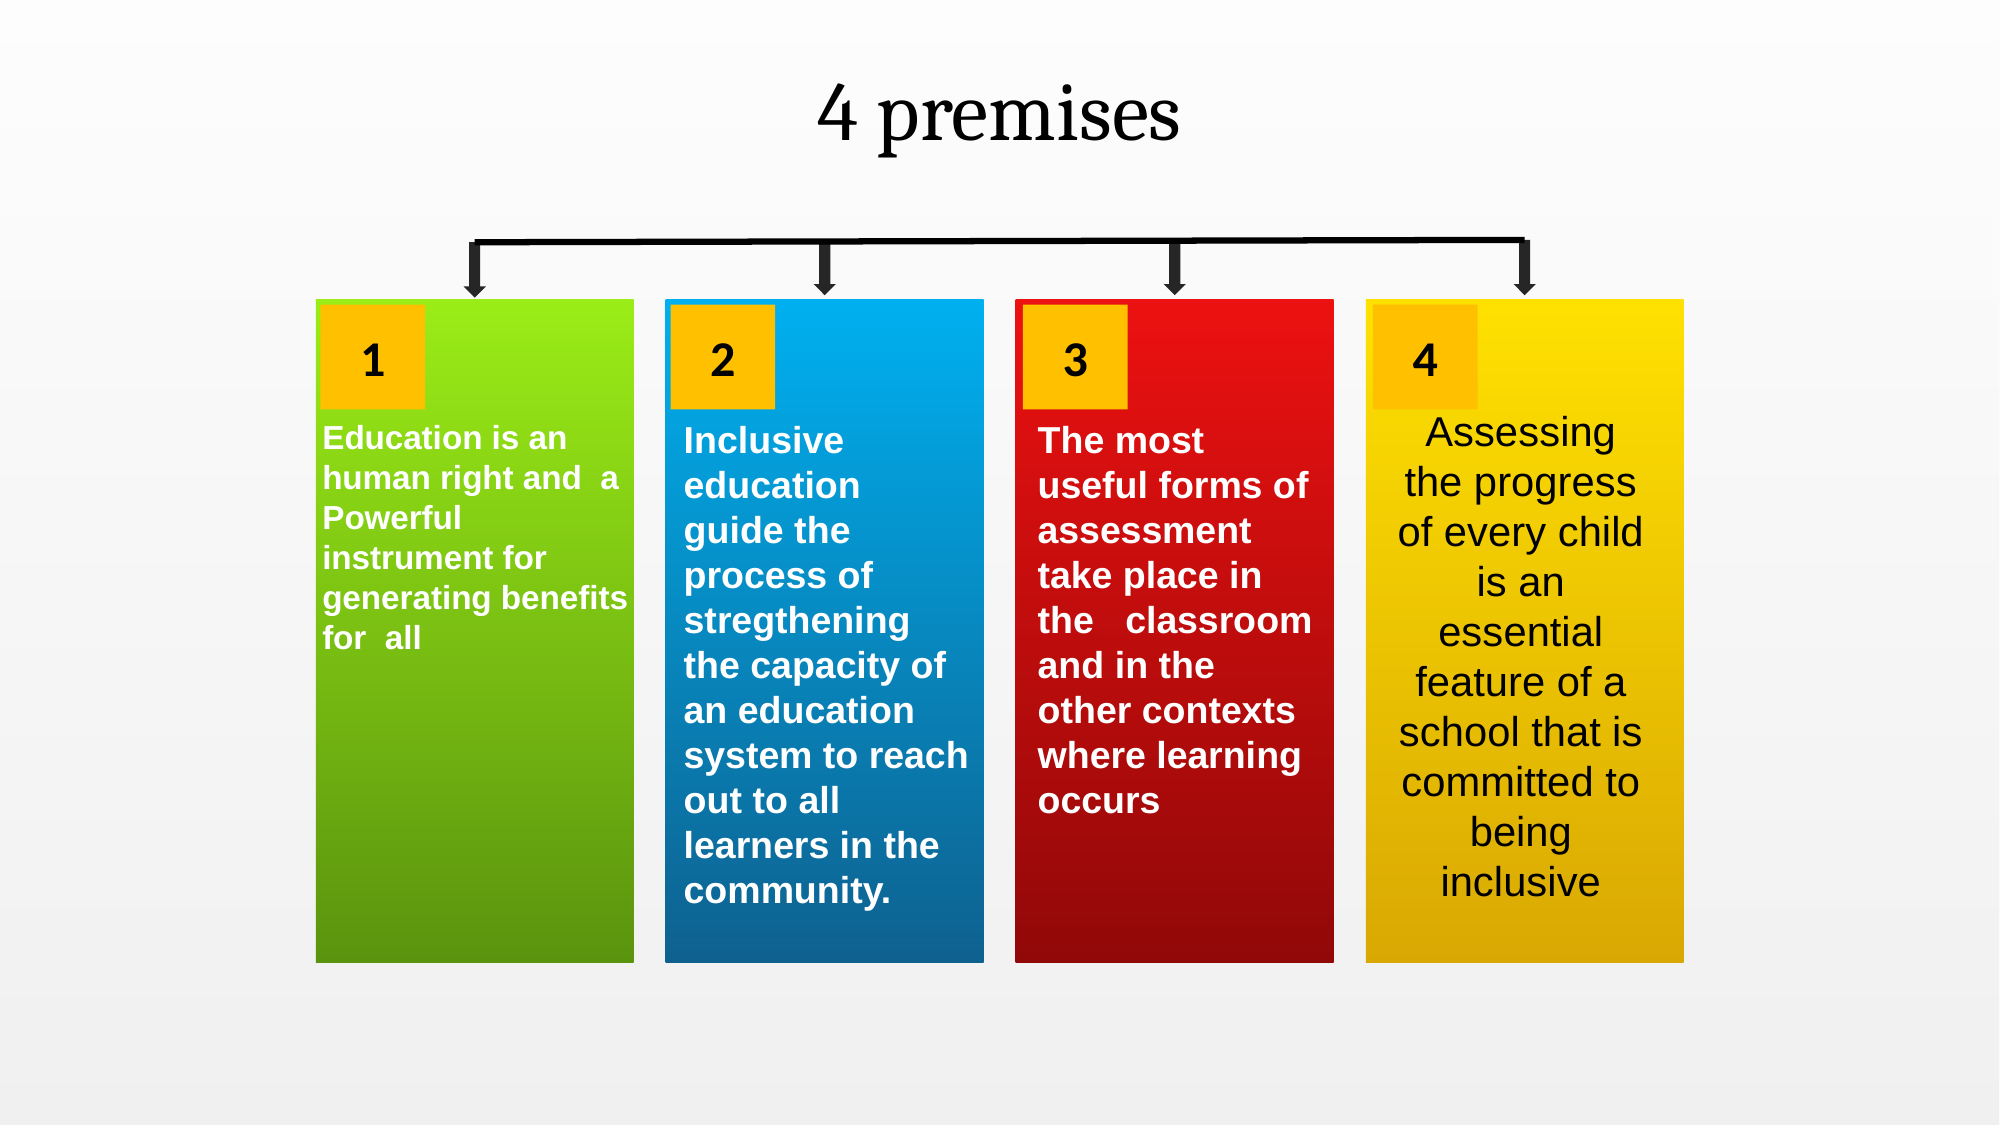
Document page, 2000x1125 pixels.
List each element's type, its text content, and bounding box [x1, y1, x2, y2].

text_box [315, 299, 634, 408]
text_box [315, 704, 634, 963]
text_box Inclusive education guide the process of stregthening the capacity of an education system to reach out to all learners in the community. [668, 408, 984, 964]
text_box 1 [329, 319, 417, 394]
text_box [1161, 244, 1189, 297]
text_box [461, 241, 489, 300]
text_box 4 [1381, 319, 1469, 394]
text_box [665, 299, 984, 963]
text_box [1511, 238, 1539, 297]
text_box [669, 304, 776, 408]
text_box [1372, 304, 1479, 410]
text_box [811, 245, 839, 297]
text_box The most useful forms of assessment take place in the classroom and in the other contexts where learning occurs [1022, 408, 1334, 874]
text_box [1015, 299, 1334, 963]
text_box 4 premises [424, 49, 998, 165]
text_box Assessing the progress of every child is an essential feature of a school that is committed to being inclusive [1377, 397, 1664, 957]
text_box Education is an human right and a Powerful instrument for generating benefits for all [307, 408, 646, 704]
text_box [1365, 299, 1684, 963]
text_box 4 premises [1001, 49, 1575, 165]
text_box 2 [679, 319, 767, 394]
text_box 3 [1031, 319, 1119, 394]
text_box [319, 304, 426, 408]
text_box [1022, 304, 1129, 408]
